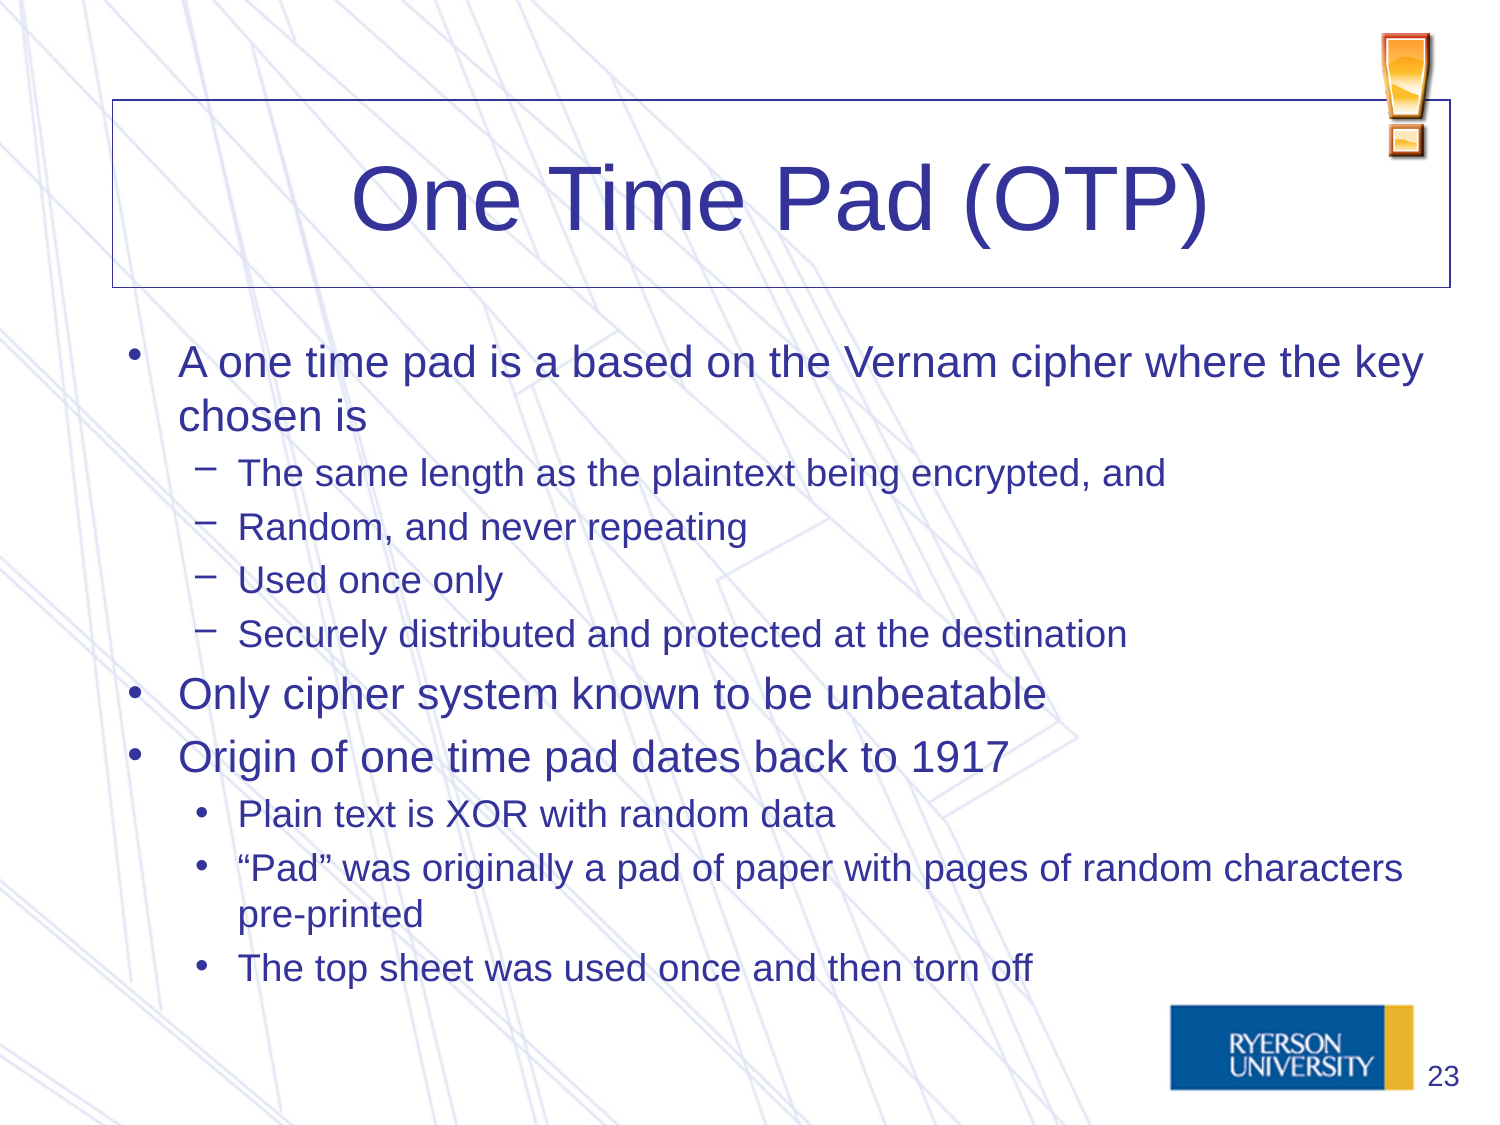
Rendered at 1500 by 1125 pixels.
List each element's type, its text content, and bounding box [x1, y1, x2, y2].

title One Time Pad (OTP) [112, 99, 1451, 288]
picture [0, 0, 1500, 1125]
slide_number 23 [1399, 1049, 1476, 1113]
list A one time pad is a based on the Vernam cipher where the key chosen is The same length as the plaintext being encrypted, and Random, and never repeating Used once only Securely distributed and protected at the destination Only cipher system known to be unbeatable Origin of one time pad dates back to 1917 Plain text is XOR with random data “Pad” was originally a pad of paper with pages of random characters pre-printed The top sheet was used once and then torn off [112, 324, 1451, 1001]
